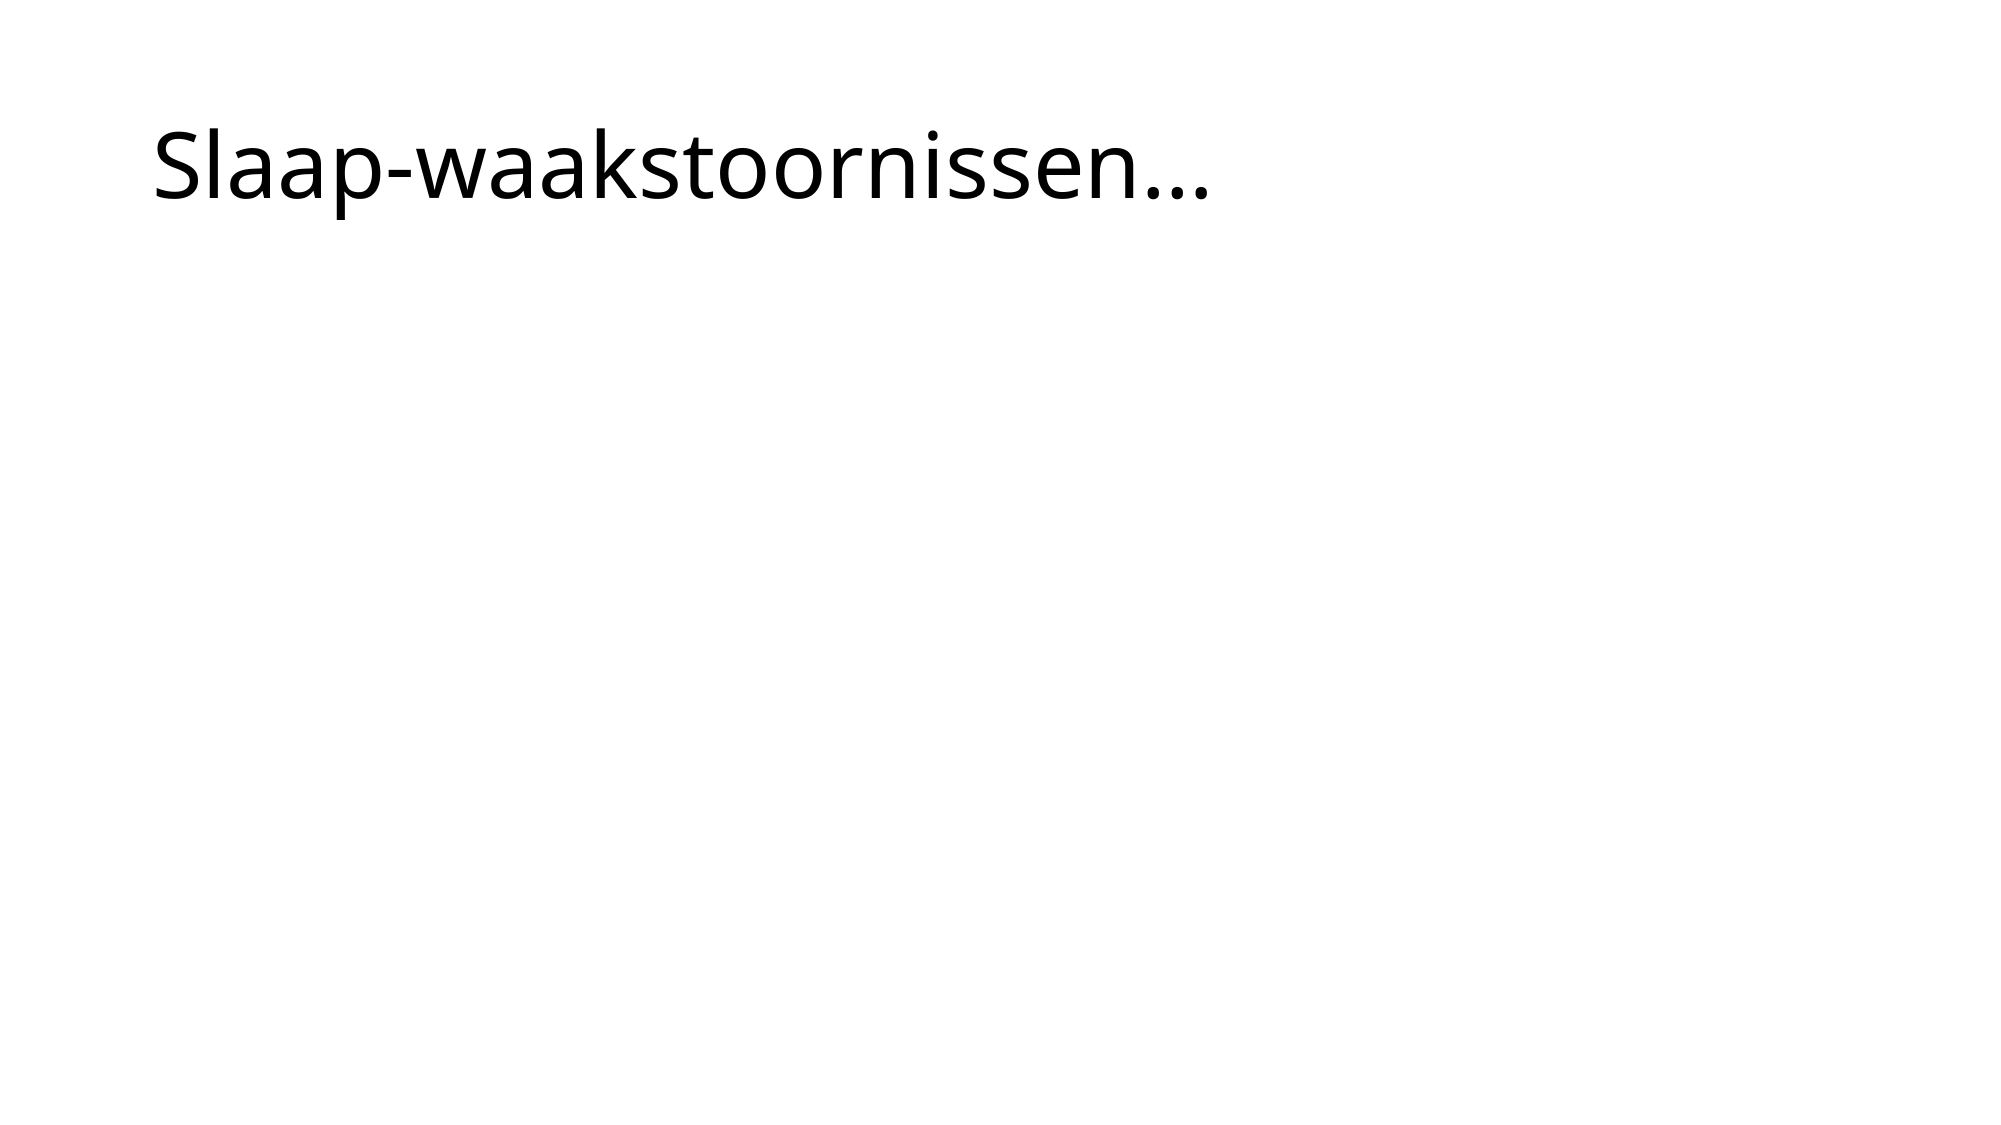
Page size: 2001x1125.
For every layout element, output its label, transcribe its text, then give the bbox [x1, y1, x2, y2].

title Slaap-waakstoornissen… [137, 59, 1863, 278]
